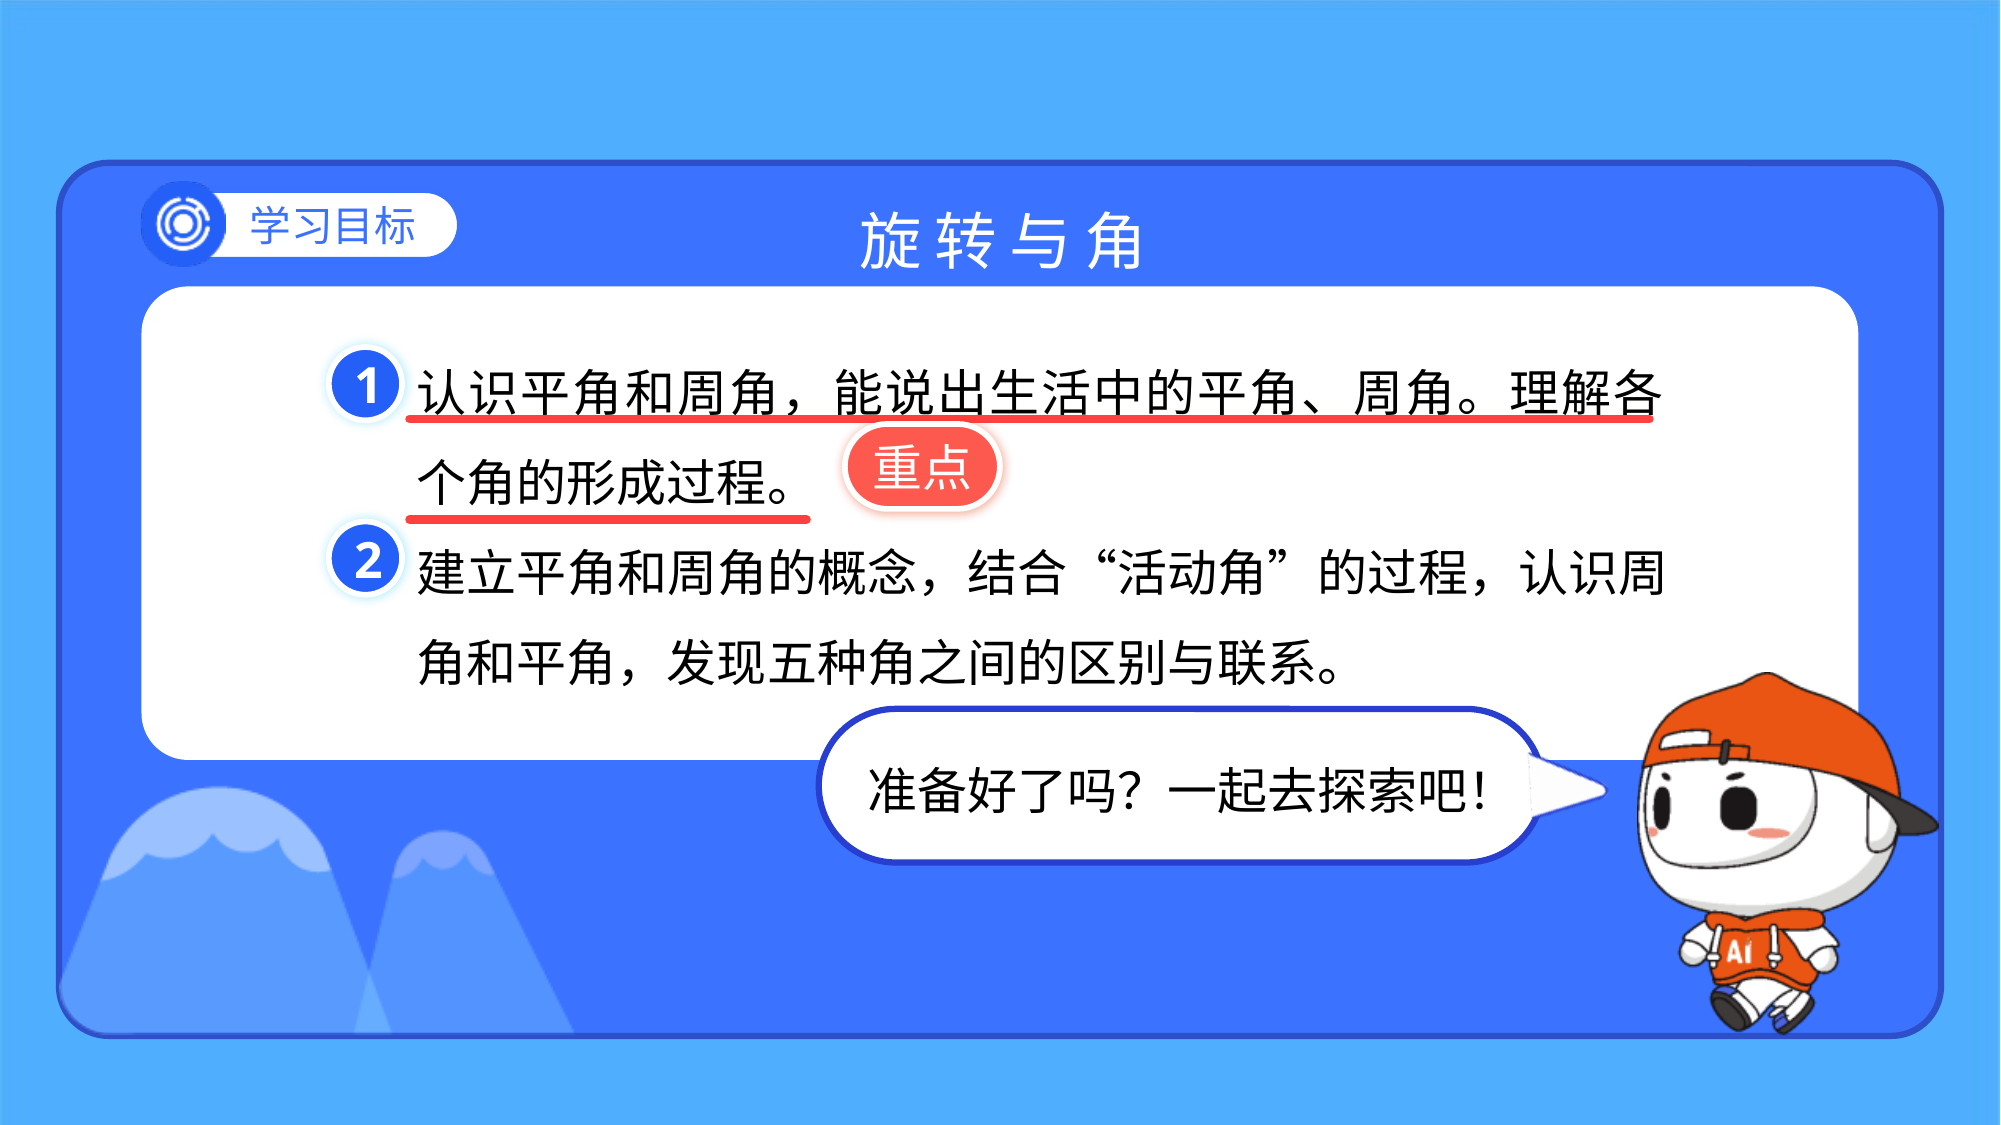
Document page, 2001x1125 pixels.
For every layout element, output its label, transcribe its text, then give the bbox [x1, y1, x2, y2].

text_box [844, 423, 1000, 509]
picture [0, 0, 2001, 1125]
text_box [140, 181, 461, 267]
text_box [818, 708, 1598, 863]
text_box 1 [327, 345, 404, 422]
text_box 旋转与角 [729, 156, 1277, 284]
text_box 认识平角和周角，能说出生活中的平角、周角。理解各个角的形成过程。 [402, 324, 1679, 504]
text_box 2 [327, 520, 404, 596]
text_box 建立平角和周角的概念，结合“活动角”的过程，认识周角和平角，发现五种角之间的区别与联系。 [402, 504, 1683, 699]
